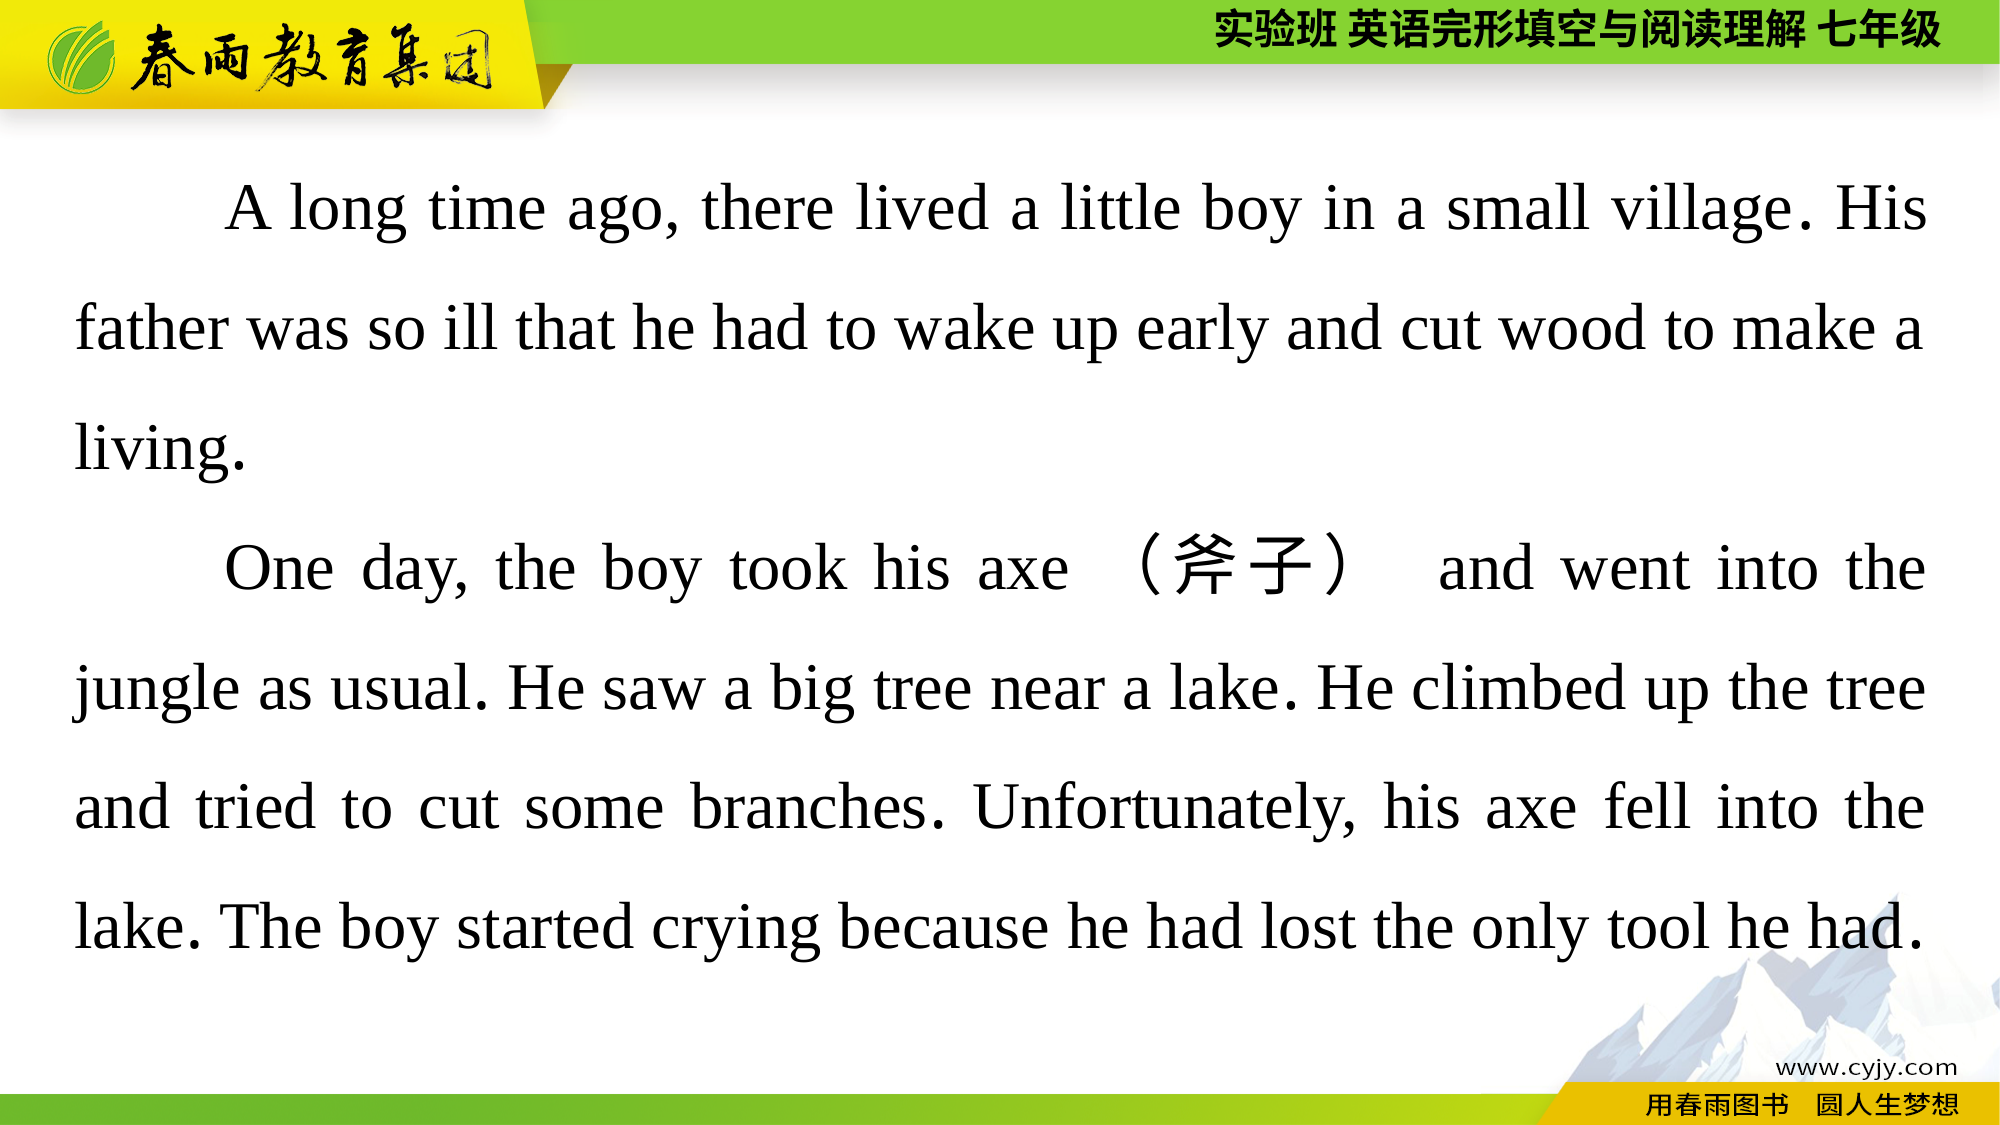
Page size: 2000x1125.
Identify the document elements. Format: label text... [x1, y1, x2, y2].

list A long time ago, there lived a little boy in a small village. His father was so ill that he had to wake up early and cut wood to make a living. One day, the boy took his axe（斧子） and went into the jungle as usual. He saw a big tree near a lake. He climbed up the tree and tried to cut some branches. Unfortunately, his axe fell into the lake. The boy started crying because he had lost the only tool he had. [59, 115, 1944, 1100]
picture [0, 0, 2000, 1125]
